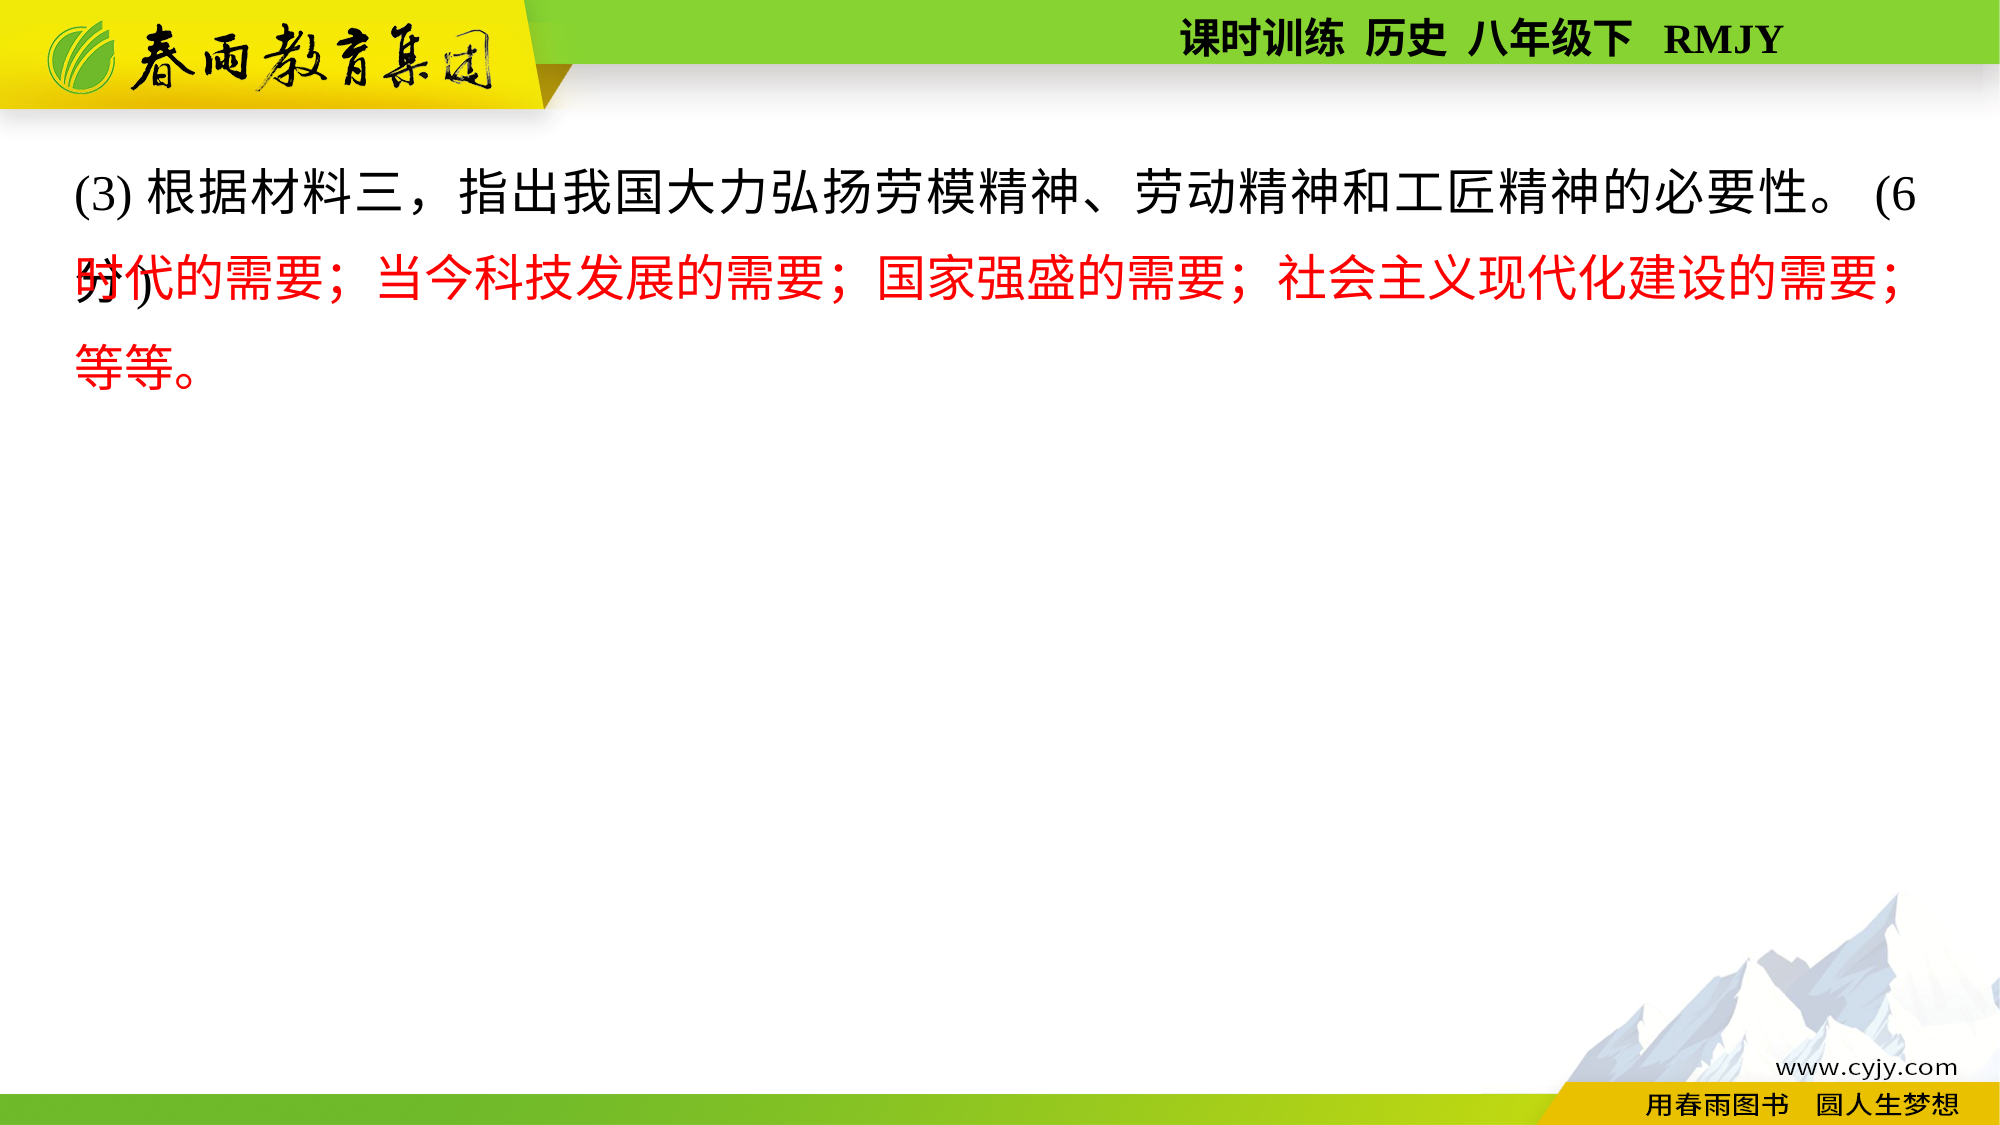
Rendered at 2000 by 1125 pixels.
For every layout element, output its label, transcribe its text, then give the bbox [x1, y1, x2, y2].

list (3)根据材料三，指出我国大力弘扬劳模精神、劳动精神和工匠精神的必要性。(6分) [59, 122, 1944, 208]
picture [0, 0, 2000, 1125]
text_box 时代的需要；当今科技发展的需要；国家强盛的需要；社会主义现代化建设的需要；等等。 [59, 208, 1944, 404]
